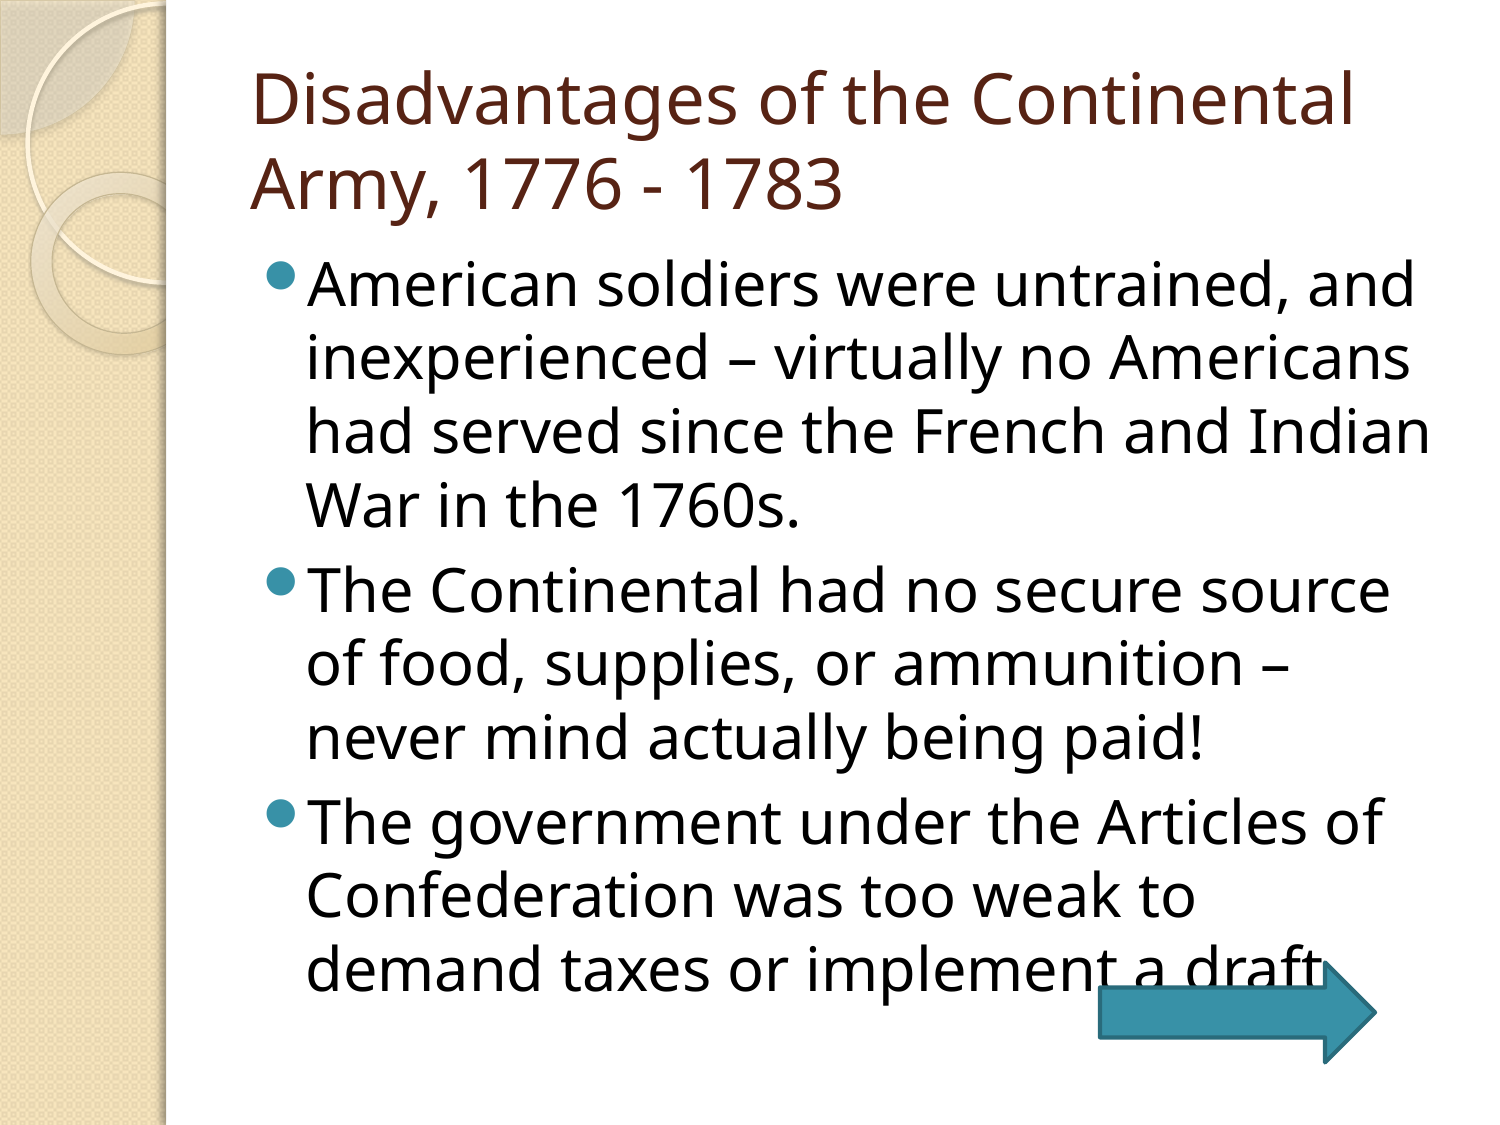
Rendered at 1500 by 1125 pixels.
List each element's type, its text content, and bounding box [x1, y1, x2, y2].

title Disadvantages of the Continental Army, 1776 - 1783 [235, 45, 1466, 233]
text_box [1097, 960, 1378, 1065]
list American soldiers were untrained, and inexperienced – virtually no Americans had served since the French and Indian War in the 1760s. The Continental had no secure source of food, supplies, or ammunition – never mind actually being paid! The government under the Articles of Confederation was too weak to demand taxes or implement a draft. [235, 237, 1466, 1025]
